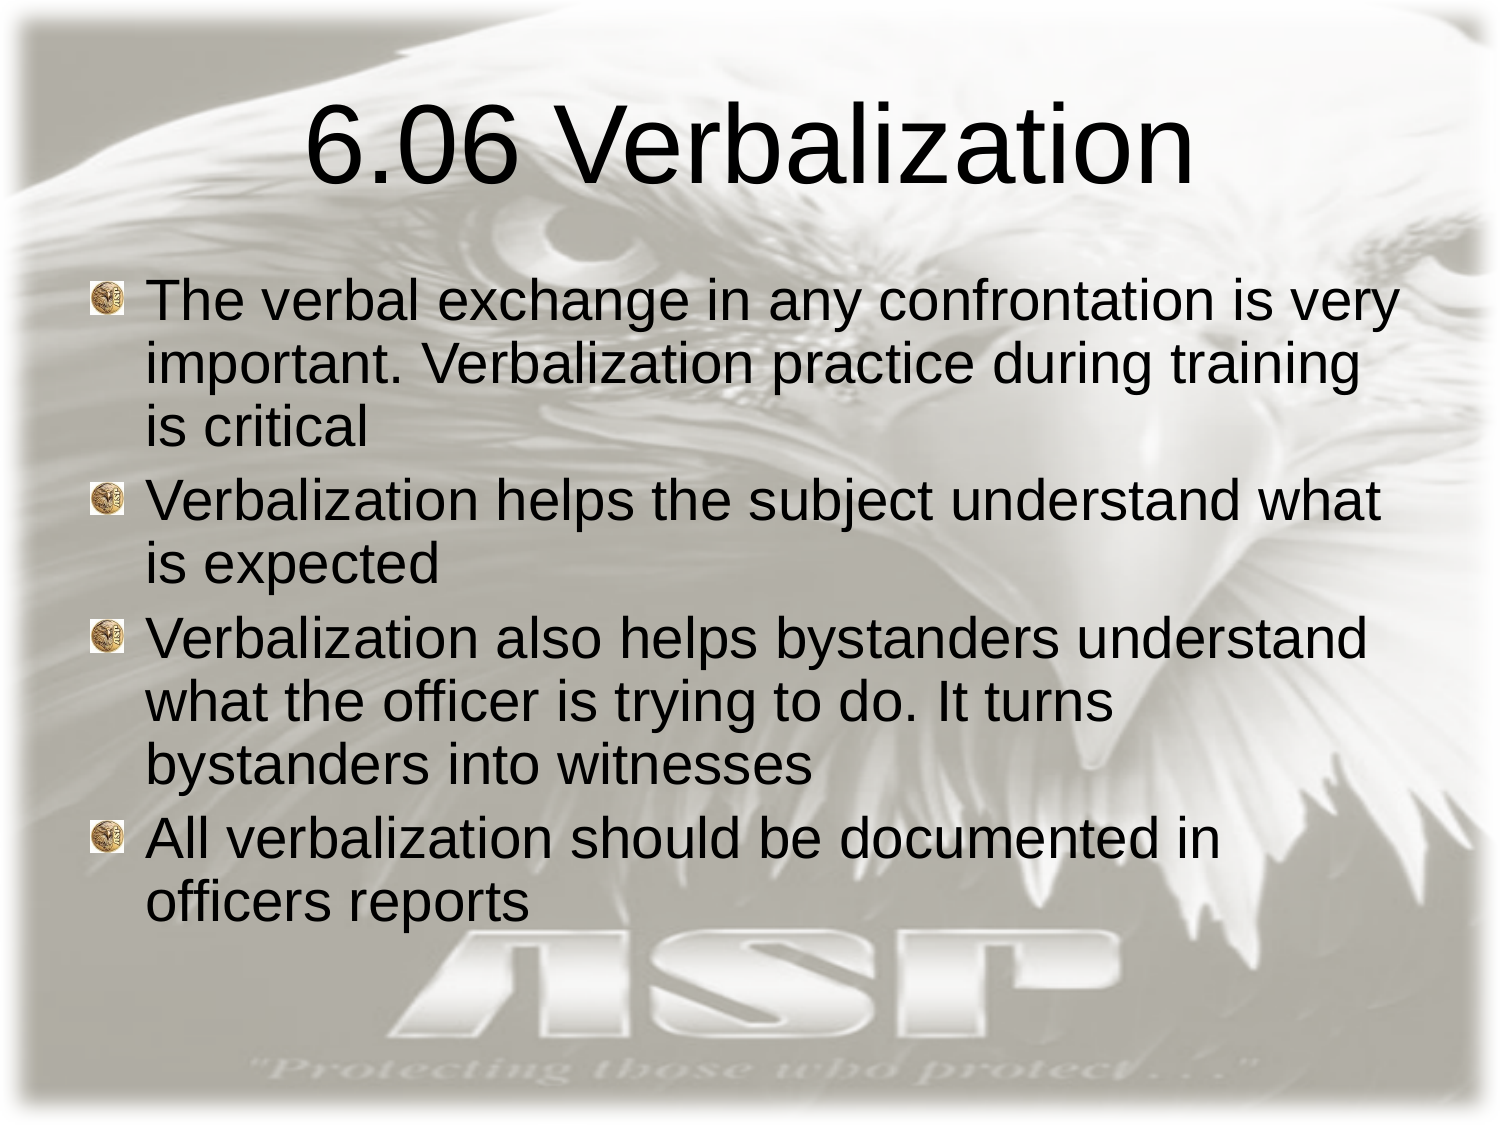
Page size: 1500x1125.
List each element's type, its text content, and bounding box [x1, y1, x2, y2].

picture [90, 281, 124, 315]
title 6.06 Verbalization [75, 45, 1425, 233]
picture [90, 619, 124, 653]
picture [90, 820, 124, 853]
picture [90, 482, 124, 515]
list The verbal exchange in any confrontation is very important. Verbalization practice during training is critical Verbalization helps the subject understand what is expected Verbalization also helps bystanders understand what the officer is trying to do. It turns bystanders into witnesses All verbalization should be documented in officers reports [75, 262, 1425, 1005]
